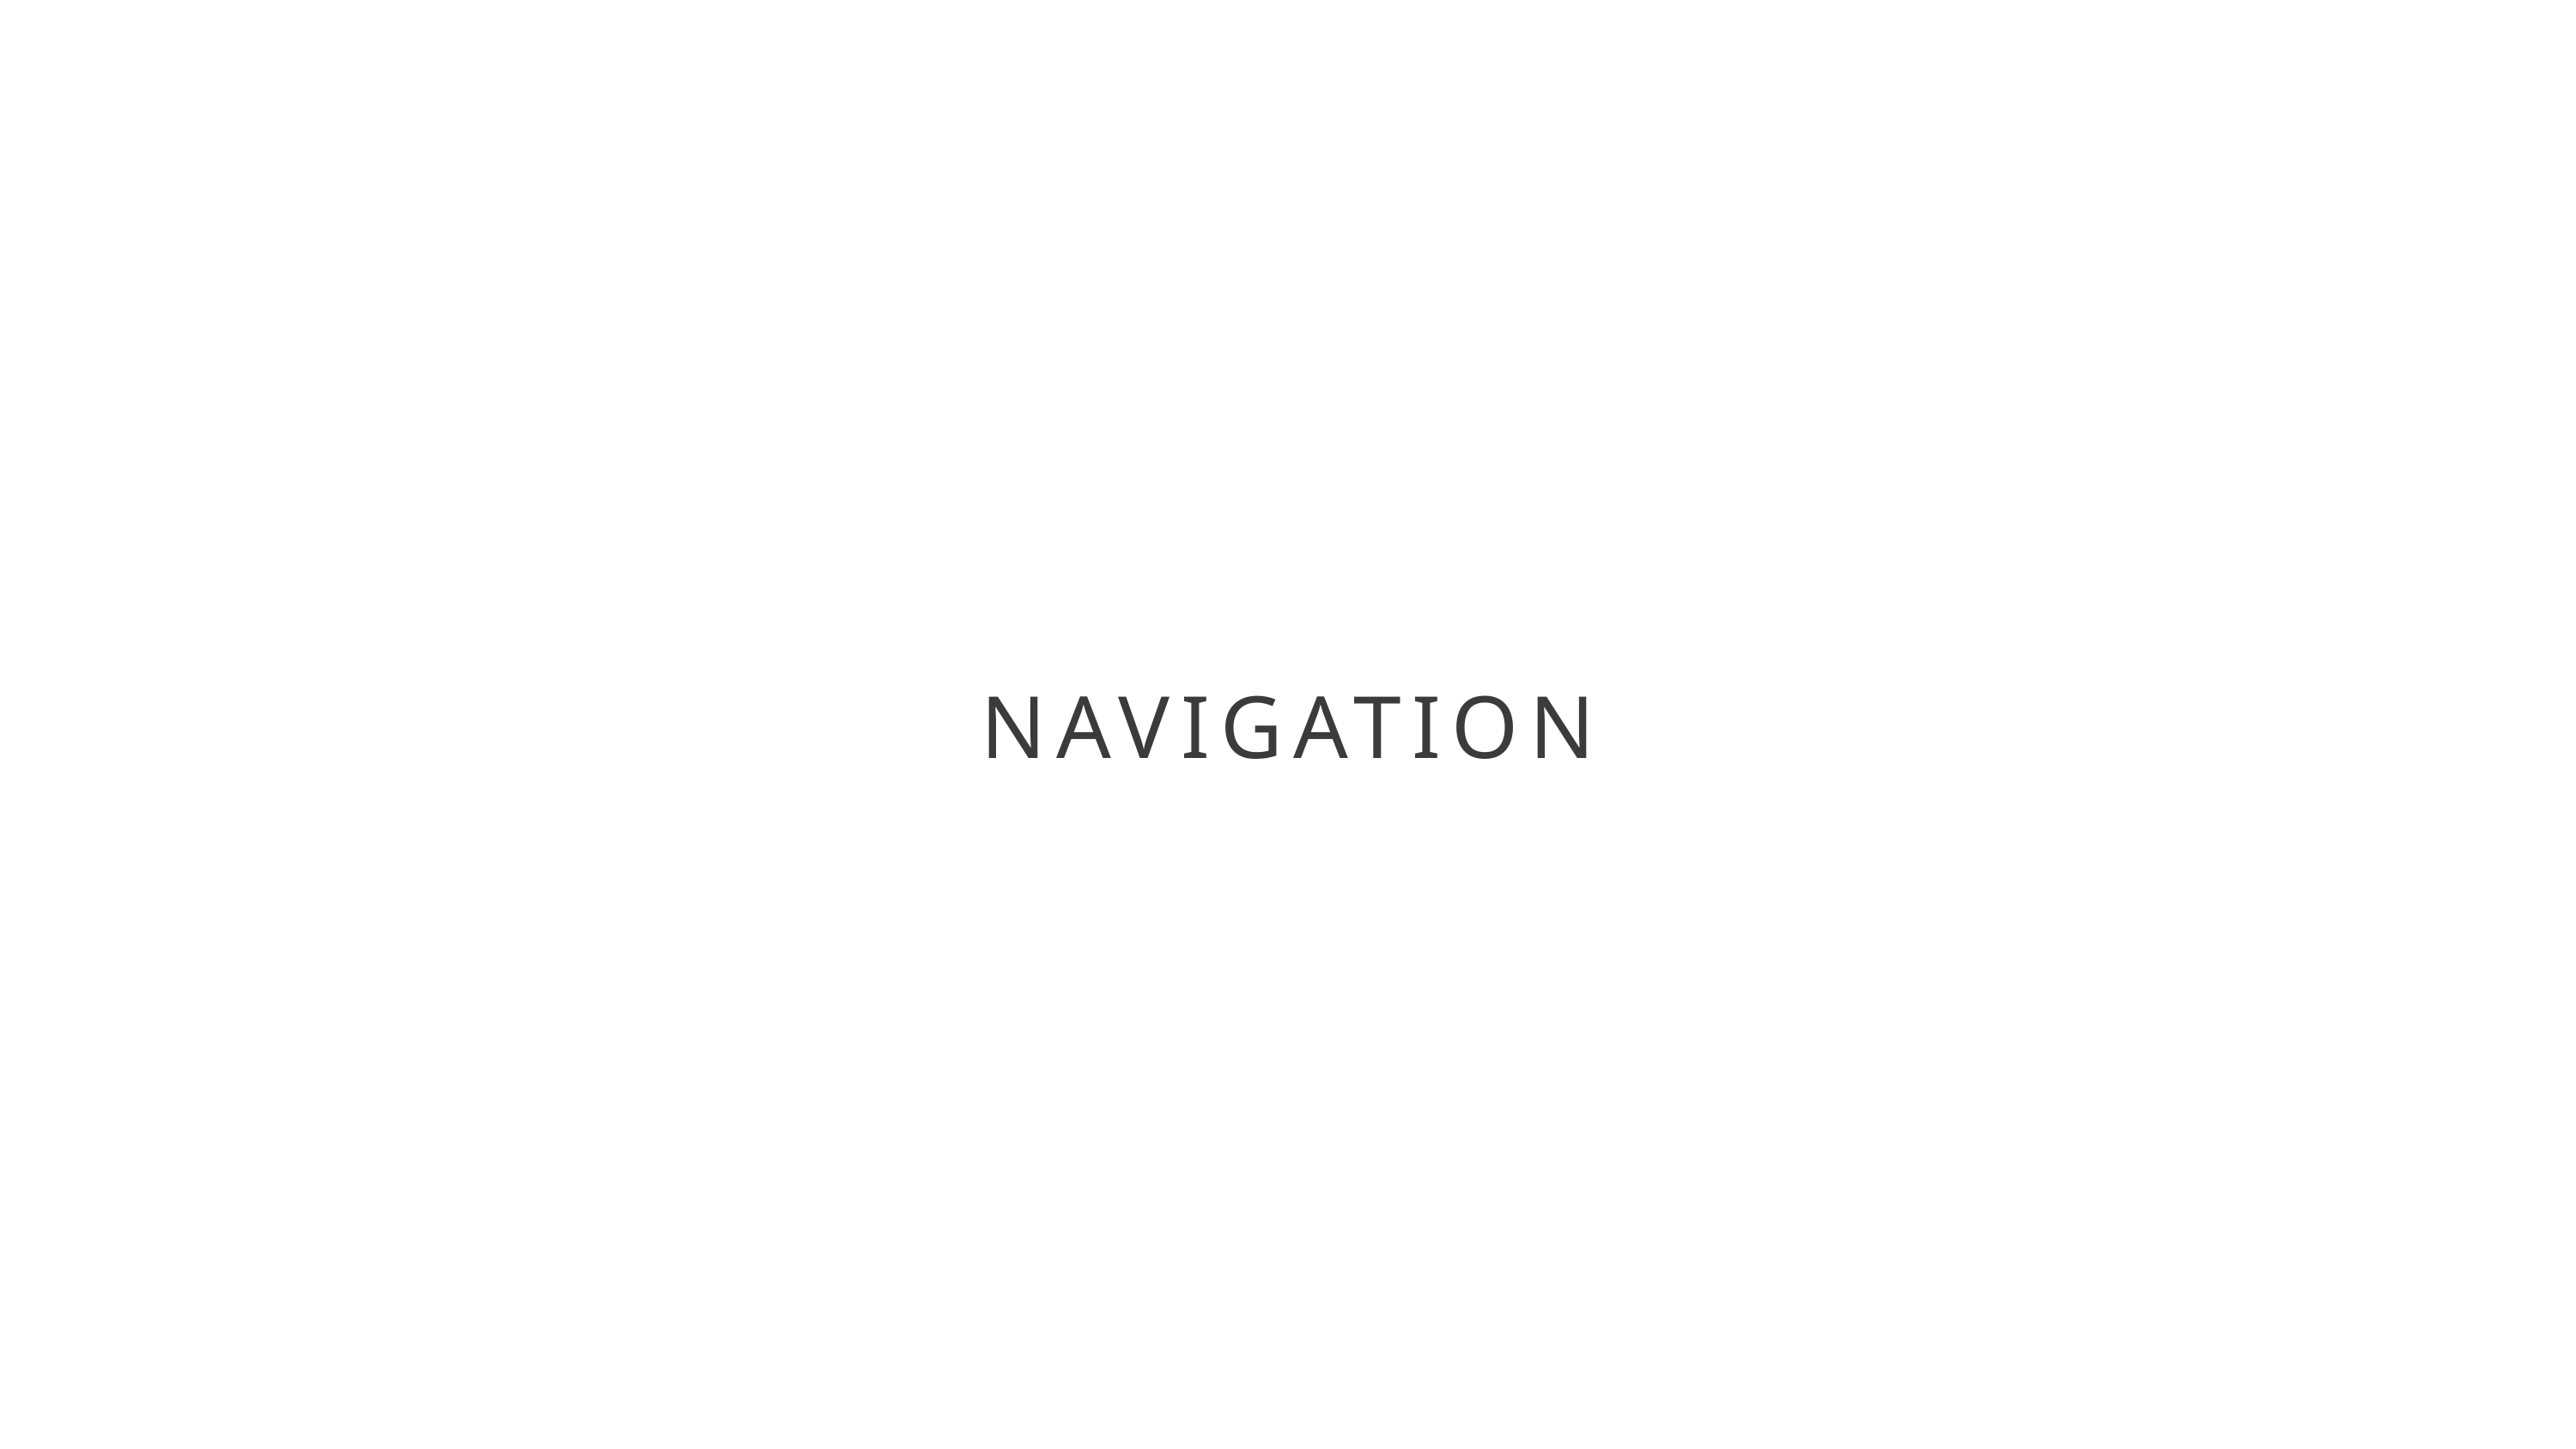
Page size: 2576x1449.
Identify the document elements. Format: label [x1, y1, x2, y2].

title [129, 647, 2447, 801]
